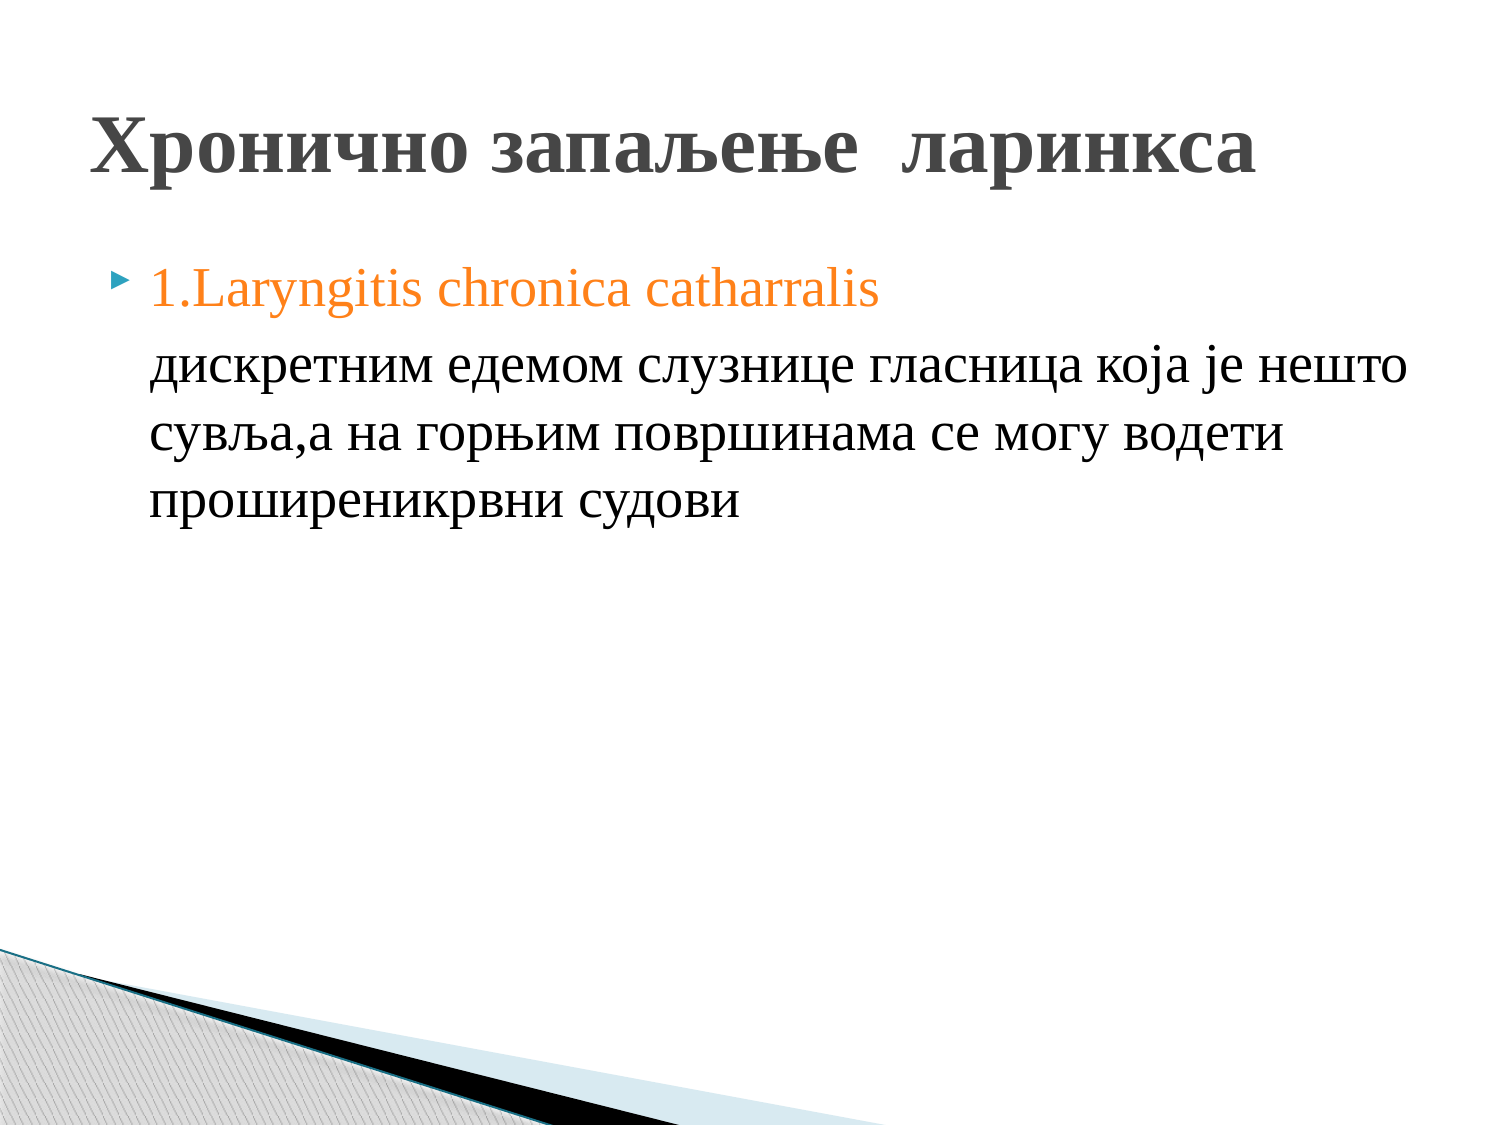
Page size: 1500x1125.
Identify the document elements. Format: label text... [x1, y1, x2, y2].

title Хронично запаљење ларинкса [75, 45, 1425, 233]
list 1.Laryngitis chronica catharralis дискретним едемом слузнице гласница која је нешто сувља,а на горњим површинама се могу водети проширеникрвни судови [74, 242, 1426, 986]
